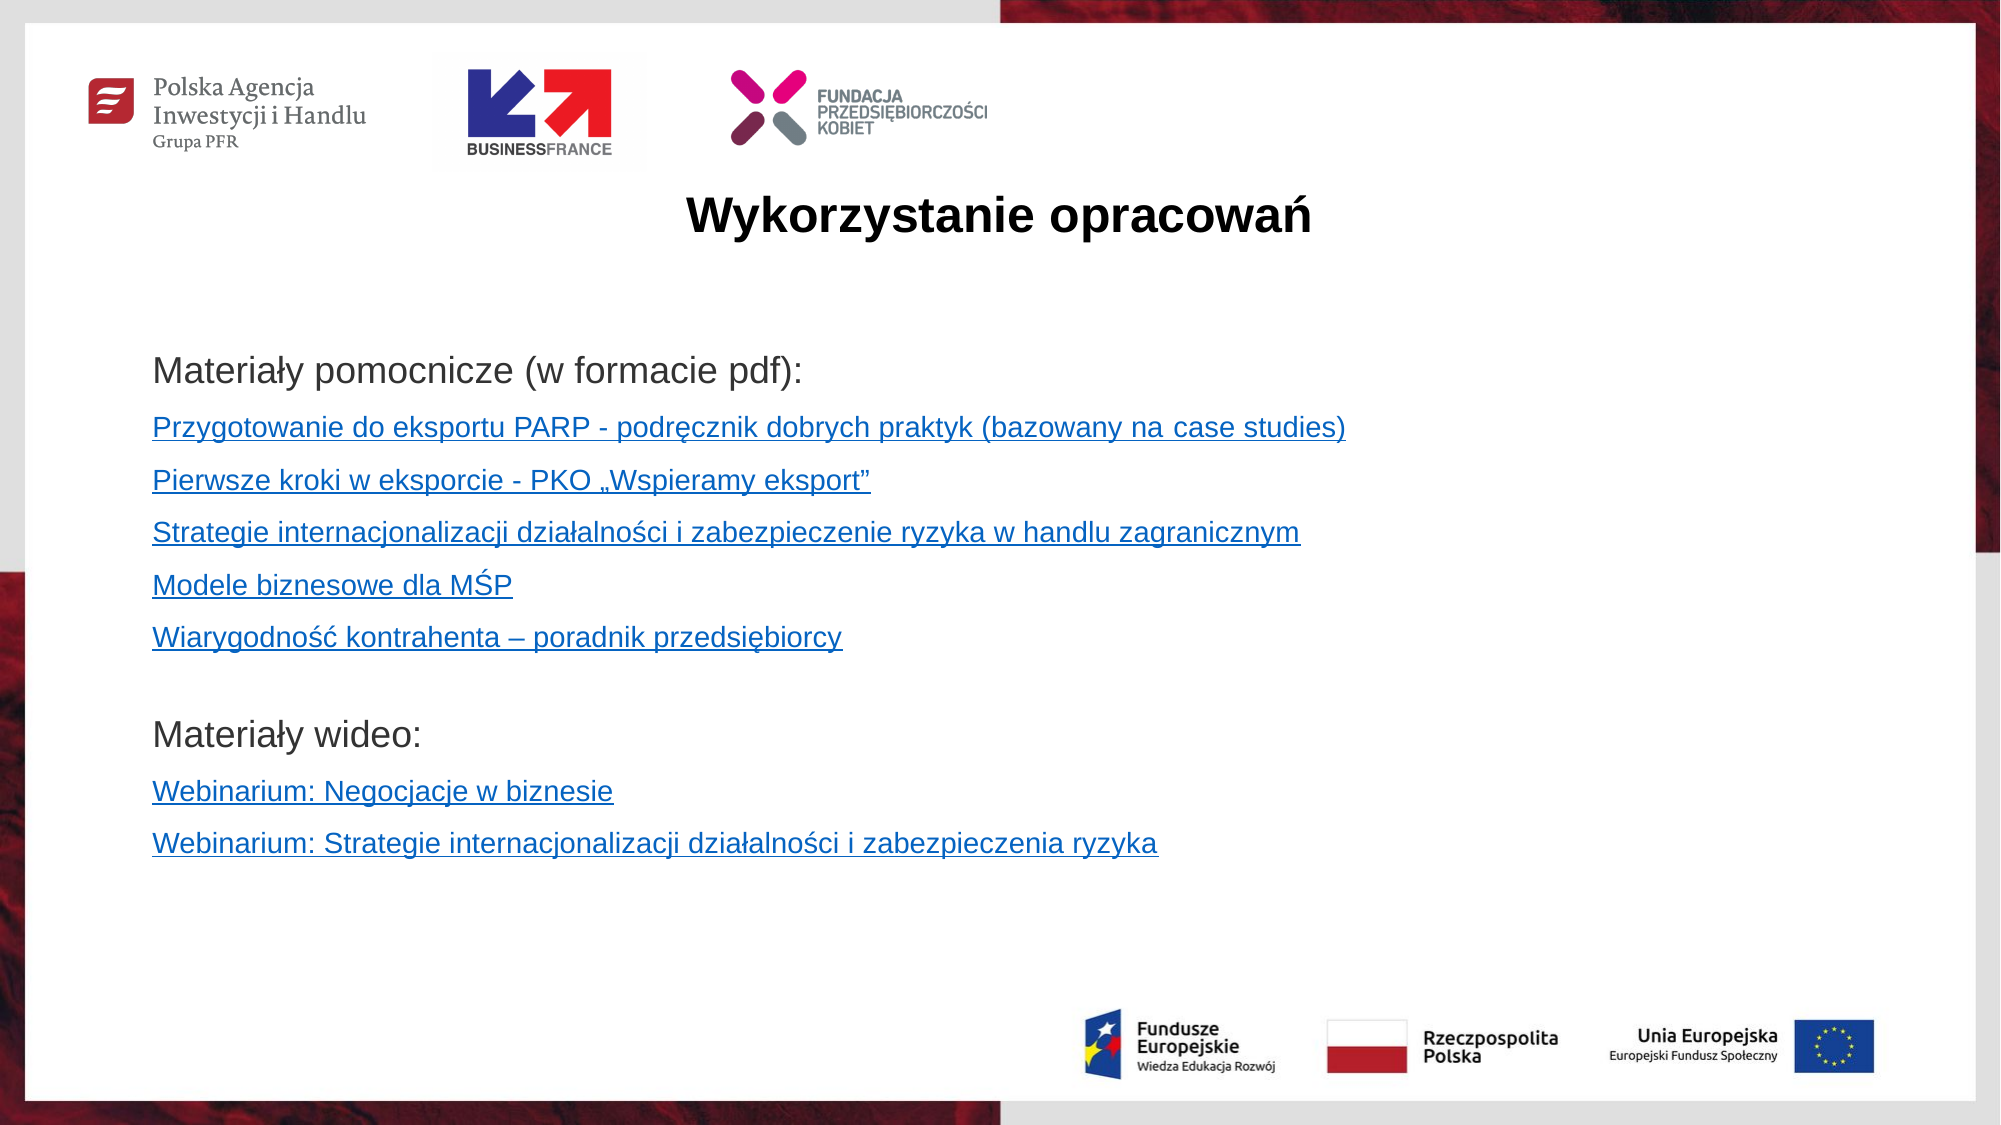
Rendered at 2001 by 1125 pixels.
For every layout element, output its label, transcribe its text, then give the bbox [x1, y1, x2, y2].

picture [0, 0, 2001, 1125]
list Materiały pomocnicze (w formacie pdf): Przygotowanie do eksportu PARP - podręcznik dobrych praktyk (bazowany na case studies) Pierwsze kroki w eksporcie - PKO „Wspieramy eksport” Strategie internacjonalizacji działalności i zabezpieczenie ryzyka w handlu zagranicznym Modele biznesowe dla MŚP Wiarygodność kontrahenta – poradnik przedsiębiorcy Materiały wideo: Webinarium: Negocjacje w biznesie Webinarium: Strategie internacjonalizacji działalności i zabezpieczenia ryzyka [137, 343, 1863, 1058]
title Wykorzystanie opracowań [236, 133, 1764, 300]
